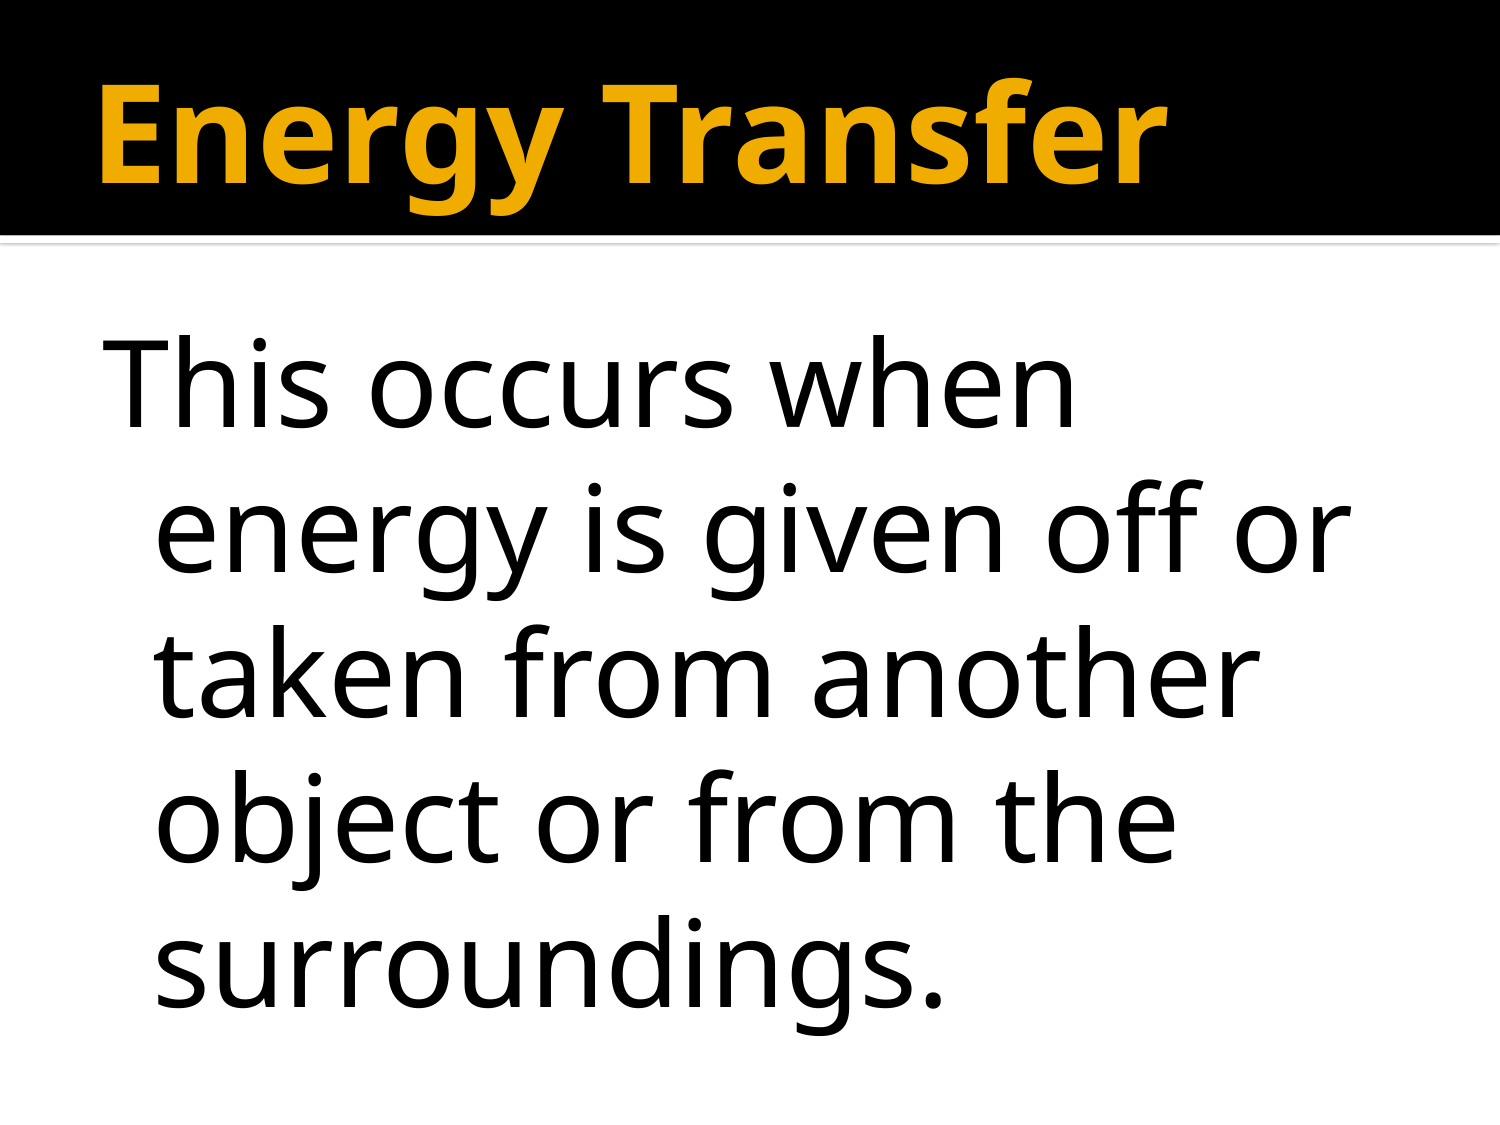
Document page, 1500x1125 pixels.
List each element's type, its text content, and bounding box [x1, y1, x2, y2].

list This occurs when energy is given off or taken from another object or from the surroundings. [75, 291, 1425, 1050]
title Energy Transfer [75, 25, 1425, 231]
